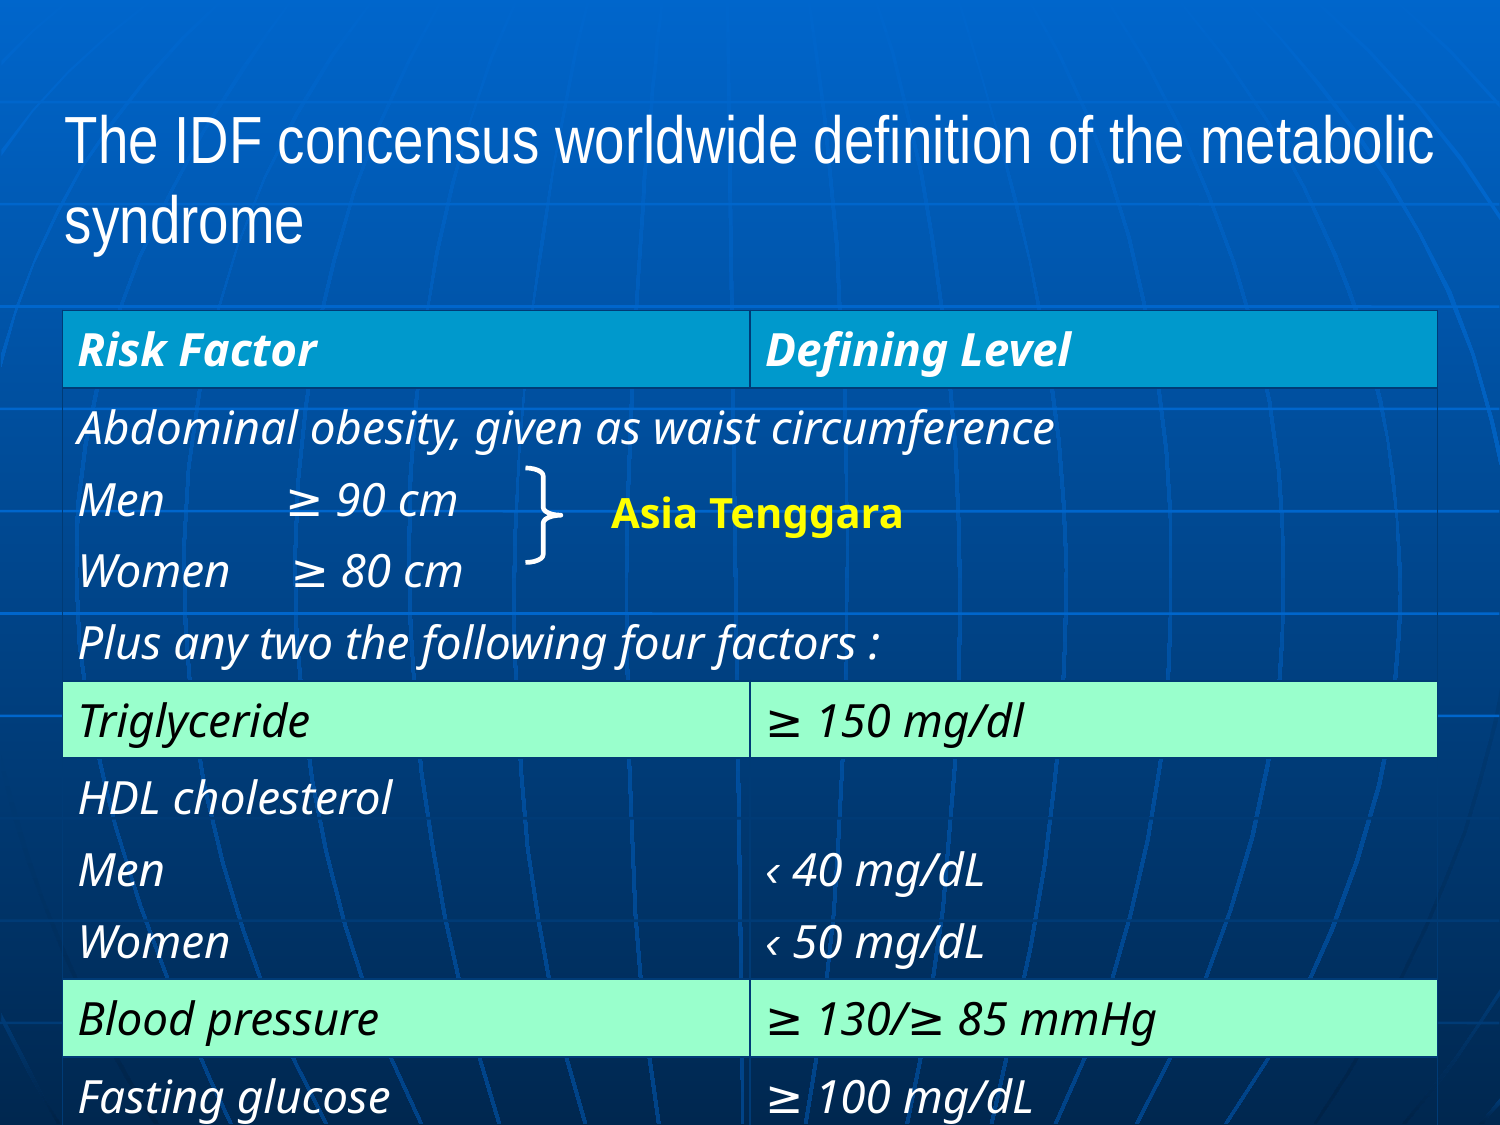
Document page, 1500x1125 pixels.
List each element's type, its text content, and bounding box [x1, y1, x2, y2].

table_cell Triglyceride [63, 682, 749, 757]
table_cell HDL cholesterol Men Women [63, 759, 749, 978]
table_cell Blood pressure [63, 980, 749, 1056]
table_cell Fasting glucose [63, 1058, 749, 1125]
table_cell ≥ 100 mg/dL [751, 1058, 1437, 1125]
text_box [525, 467, 561, 563]
text_box Asia Tenggara [596, 479, 1129, 545]
table_cell ‹ 40 mg/dL ‹ 50 mg/dL [751, 759, 1437, 978]
table_header Defining Level [751, 311, 1437, 387]
text_box The IDF concensus worldwide definition of the metabolic syndrome [49, 77, 1488, 278]
table_cell ≥ 150 mg/dl [751, 682, 1437, 757]
table_cell ≥ 130/≥ 85 mmHg [751, 980, 1437, 1056]
table_header Risk Factor [63, 311, 749, 387]
table_cell Abdominal obesity, given as waist circumference Men ≥ 90 cm Women ≥ 80 cm Plus any two the following four factors : [63, 389, 1437, 680]
